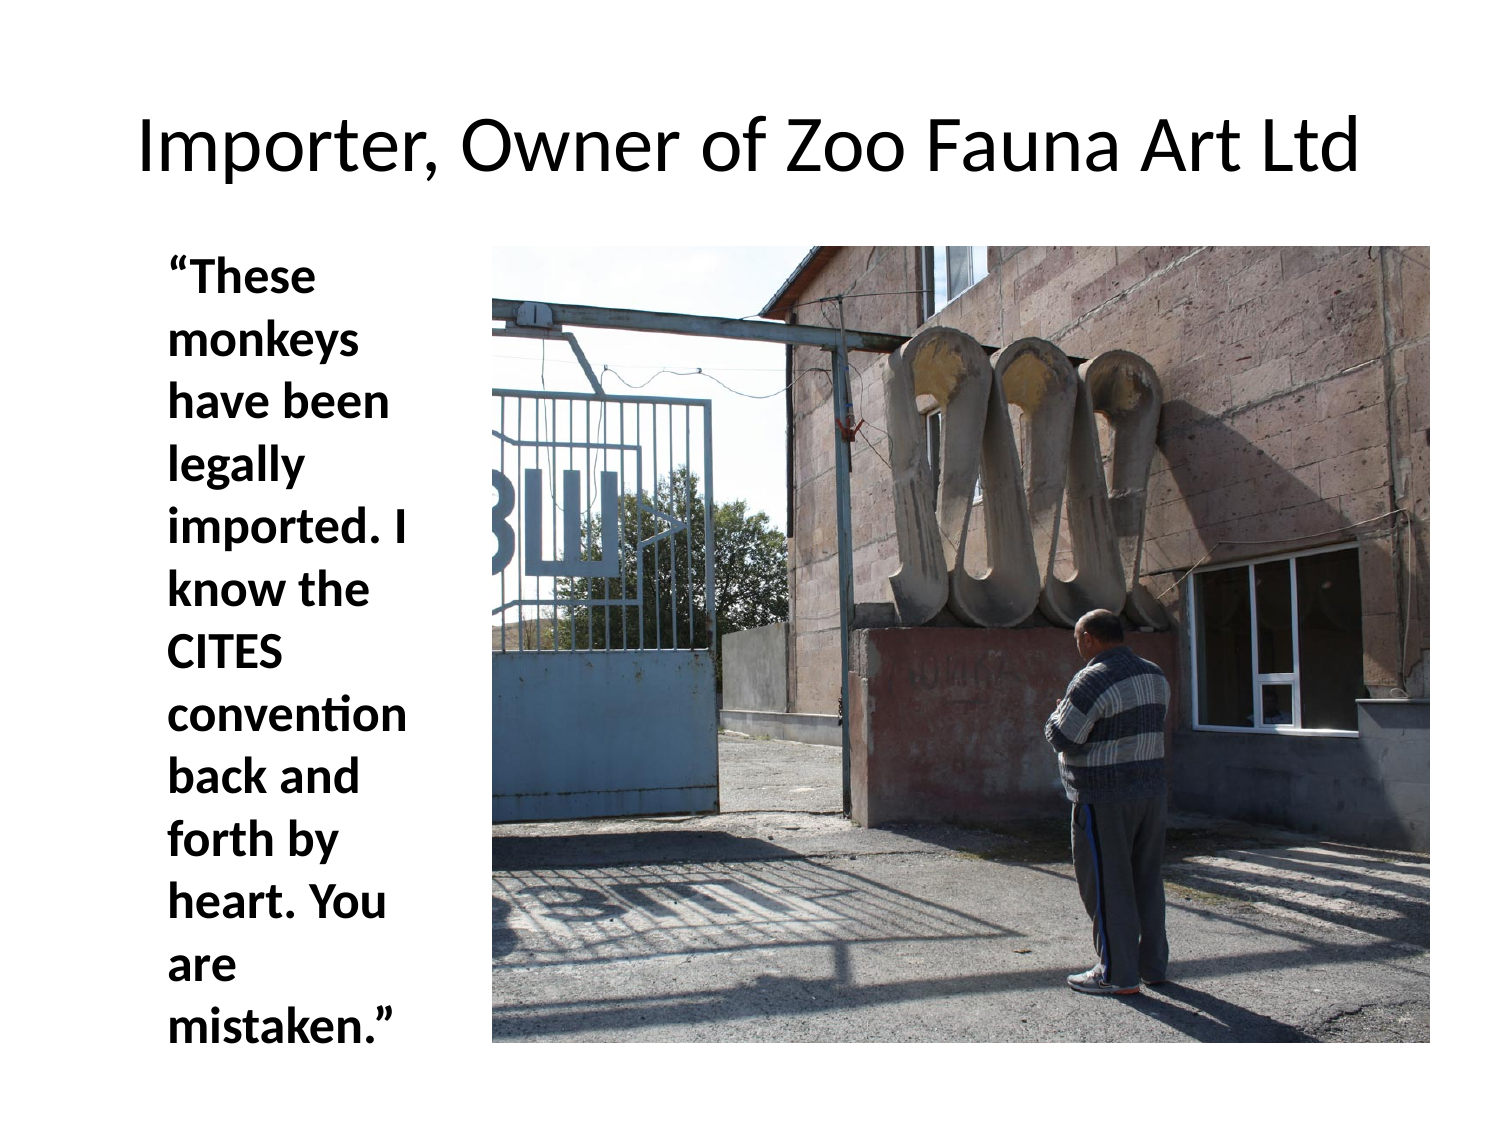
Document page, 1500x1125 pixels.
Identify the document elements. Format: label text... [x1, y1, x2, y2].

text_box “These monkeys have been legally imported. I know the CITES convention back and forth by heart. You are mistaken.” [152, 234, 481, 1062]
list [491, 245, 1430, 1044]
title Importer, Owner of Zoo Fauna Art Ltd [75, 45, 1425, 233]
